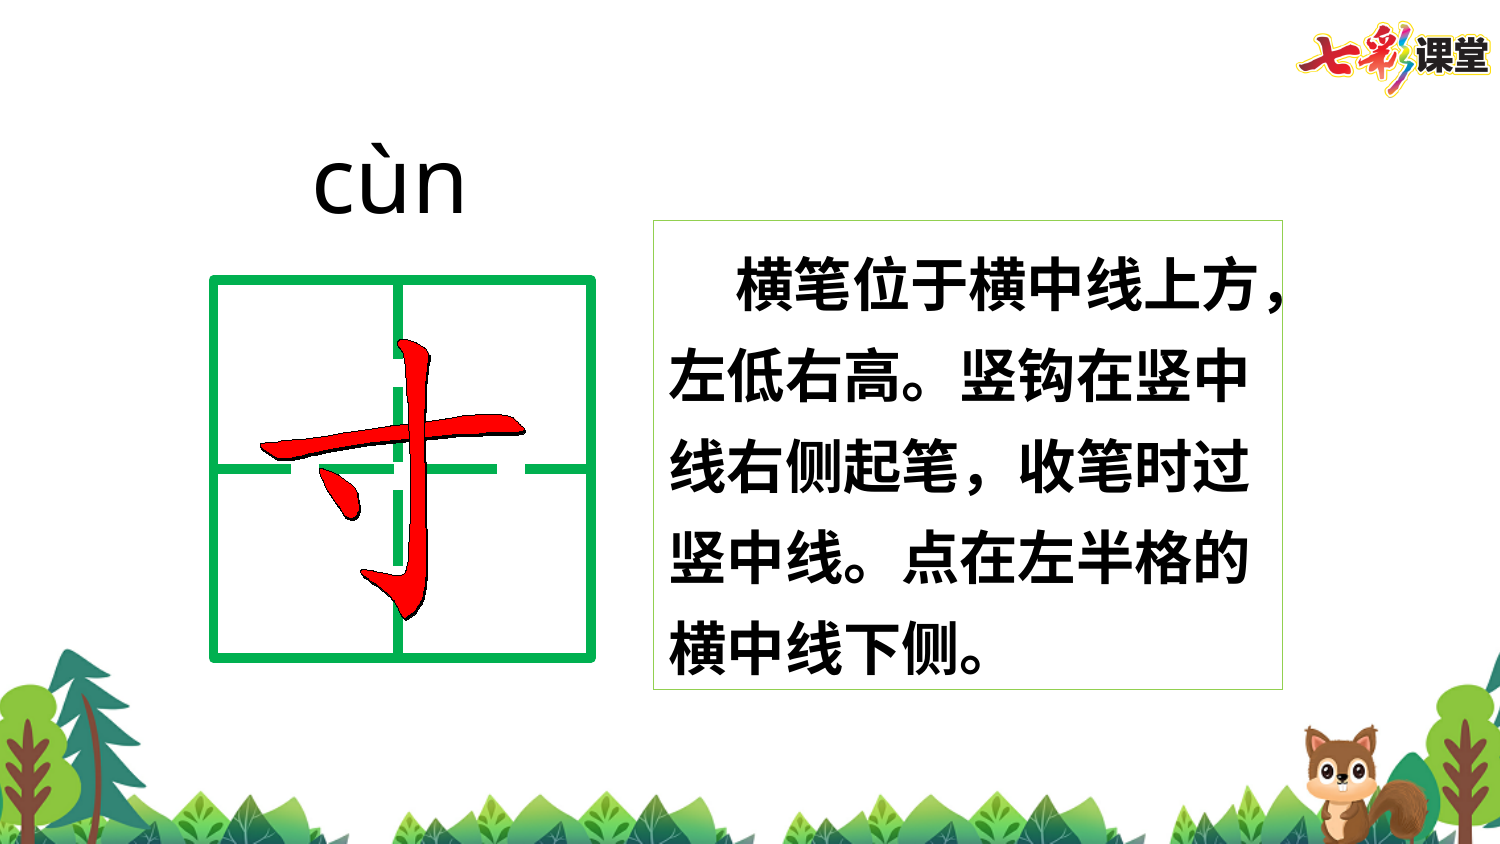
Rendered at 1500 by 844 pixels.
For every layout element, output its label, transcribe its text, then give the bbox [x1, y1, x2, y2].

text_box 横笔位于横中线上方，左低右高。竖钩在竖中线右侧起笔，收笔时过竖中线。点在左半格的横中线下侧。 [653, 220, 1283, 690]
picture [0, 0, 1500, 844]
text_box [261, 341, 526, 621]
text_box cùn [120, 114, 660, 240]
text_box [212, 279, 594, 662]
